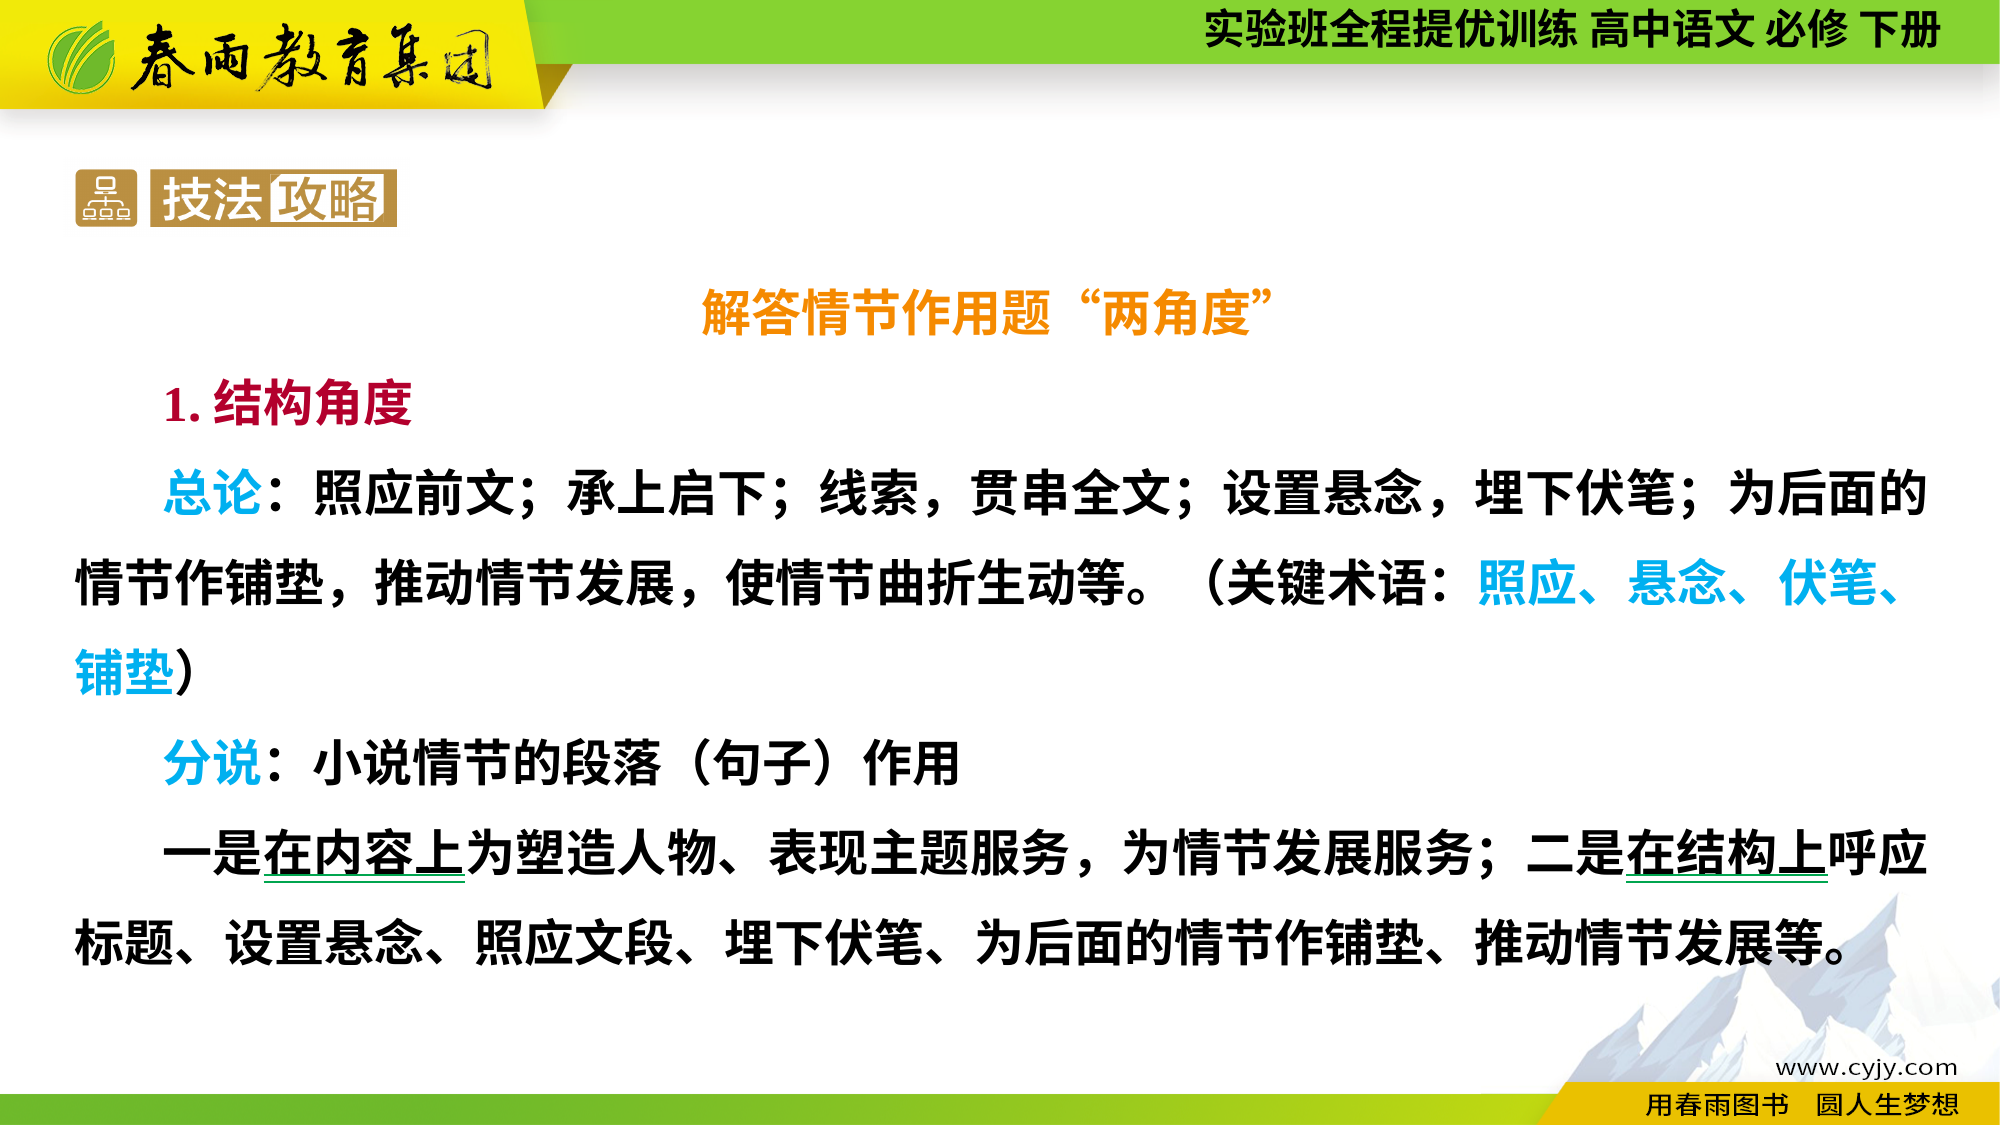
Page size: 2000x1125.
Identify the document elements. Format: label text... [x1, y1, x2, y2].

list 解答情节作用题“两角度” 1.结构角度 总论：照应前文；承上启下；线索，贯串全文；设置悬念，埋下伏笔；为后面的情节作铺垫，推动情节发展，使情节曲折生动等。（关键术语：照应、悬念、伏笔、铺垫） 分说：小说情节的段落（句子）作用 一是在内容上为塑造人物、表现主题服务，为情节发展服务；二是在结构上呼应标题、设置悬念、照应文段、埋下伏笔、为后面的情节作铺垫、推动情节发展等。 [59, 243, 1944, 975]
picture [0, 0, 2000, 1125]
